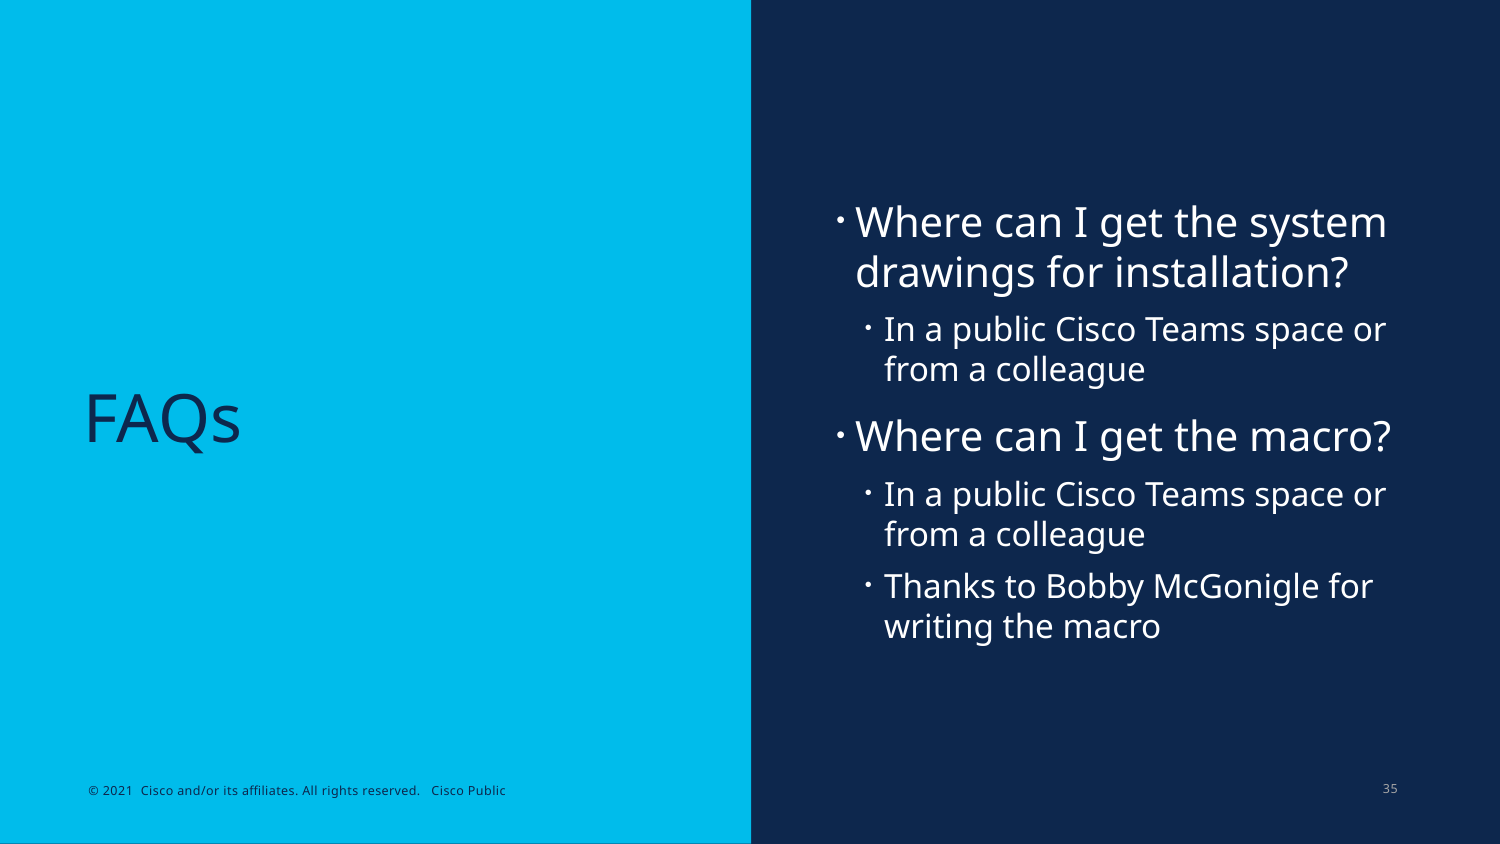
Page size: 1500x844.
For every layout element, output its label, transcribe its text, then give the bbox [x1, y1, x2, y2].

list Where can I get the system drawings for installation? In a public Cisco Teams space or from a colleague Where can I get the macro? In a public Cisco Teams space or from a colleague Thanks to Bobby McGonigle for writing the macro [836, 87, 1419, 754]
title FAQs [68, 271, 697, 572]
